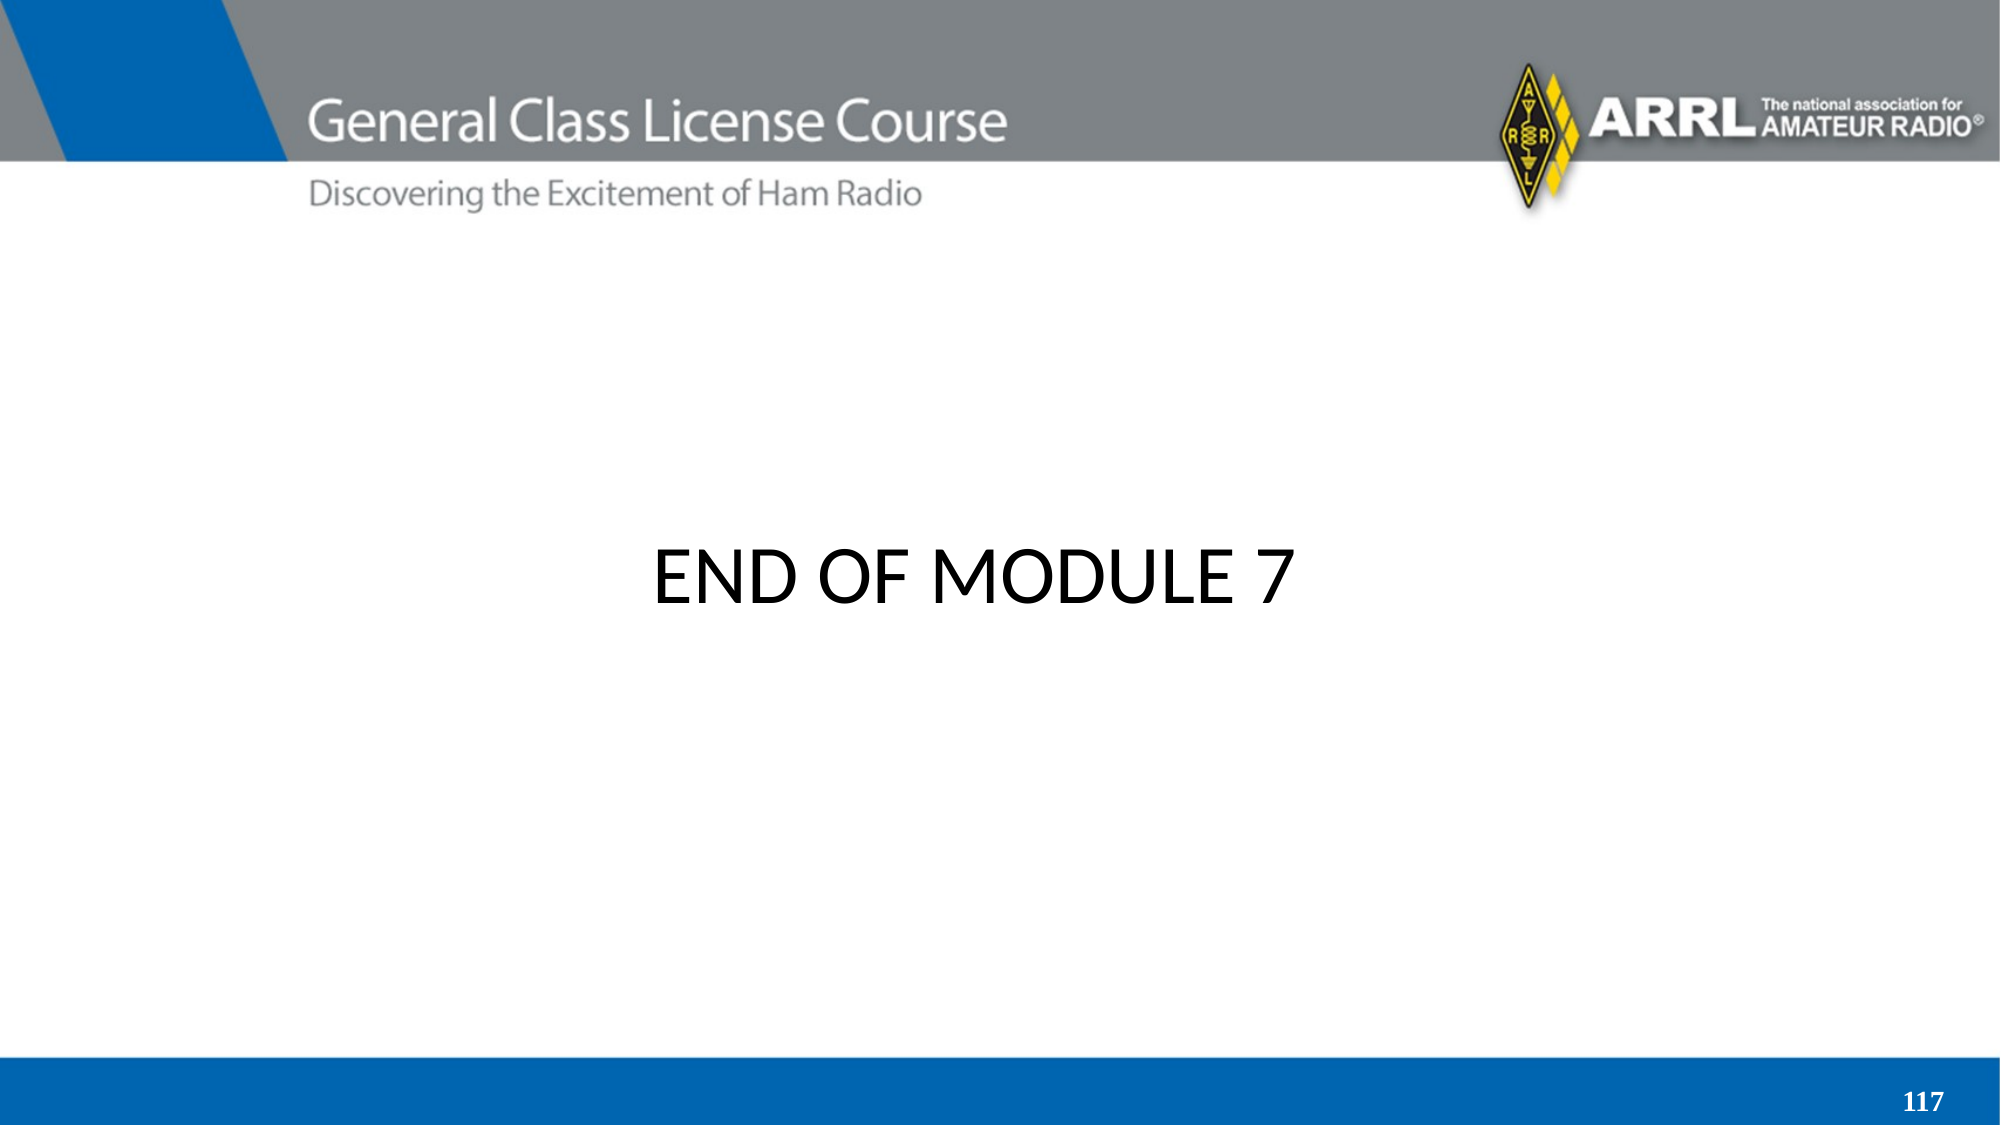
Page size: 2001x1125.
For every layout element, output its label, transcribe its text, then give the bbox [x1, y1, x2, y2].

title END OF MODULE 7 [75, 512, 1875, 700]
picture [0, 0, 2001, 1125]
